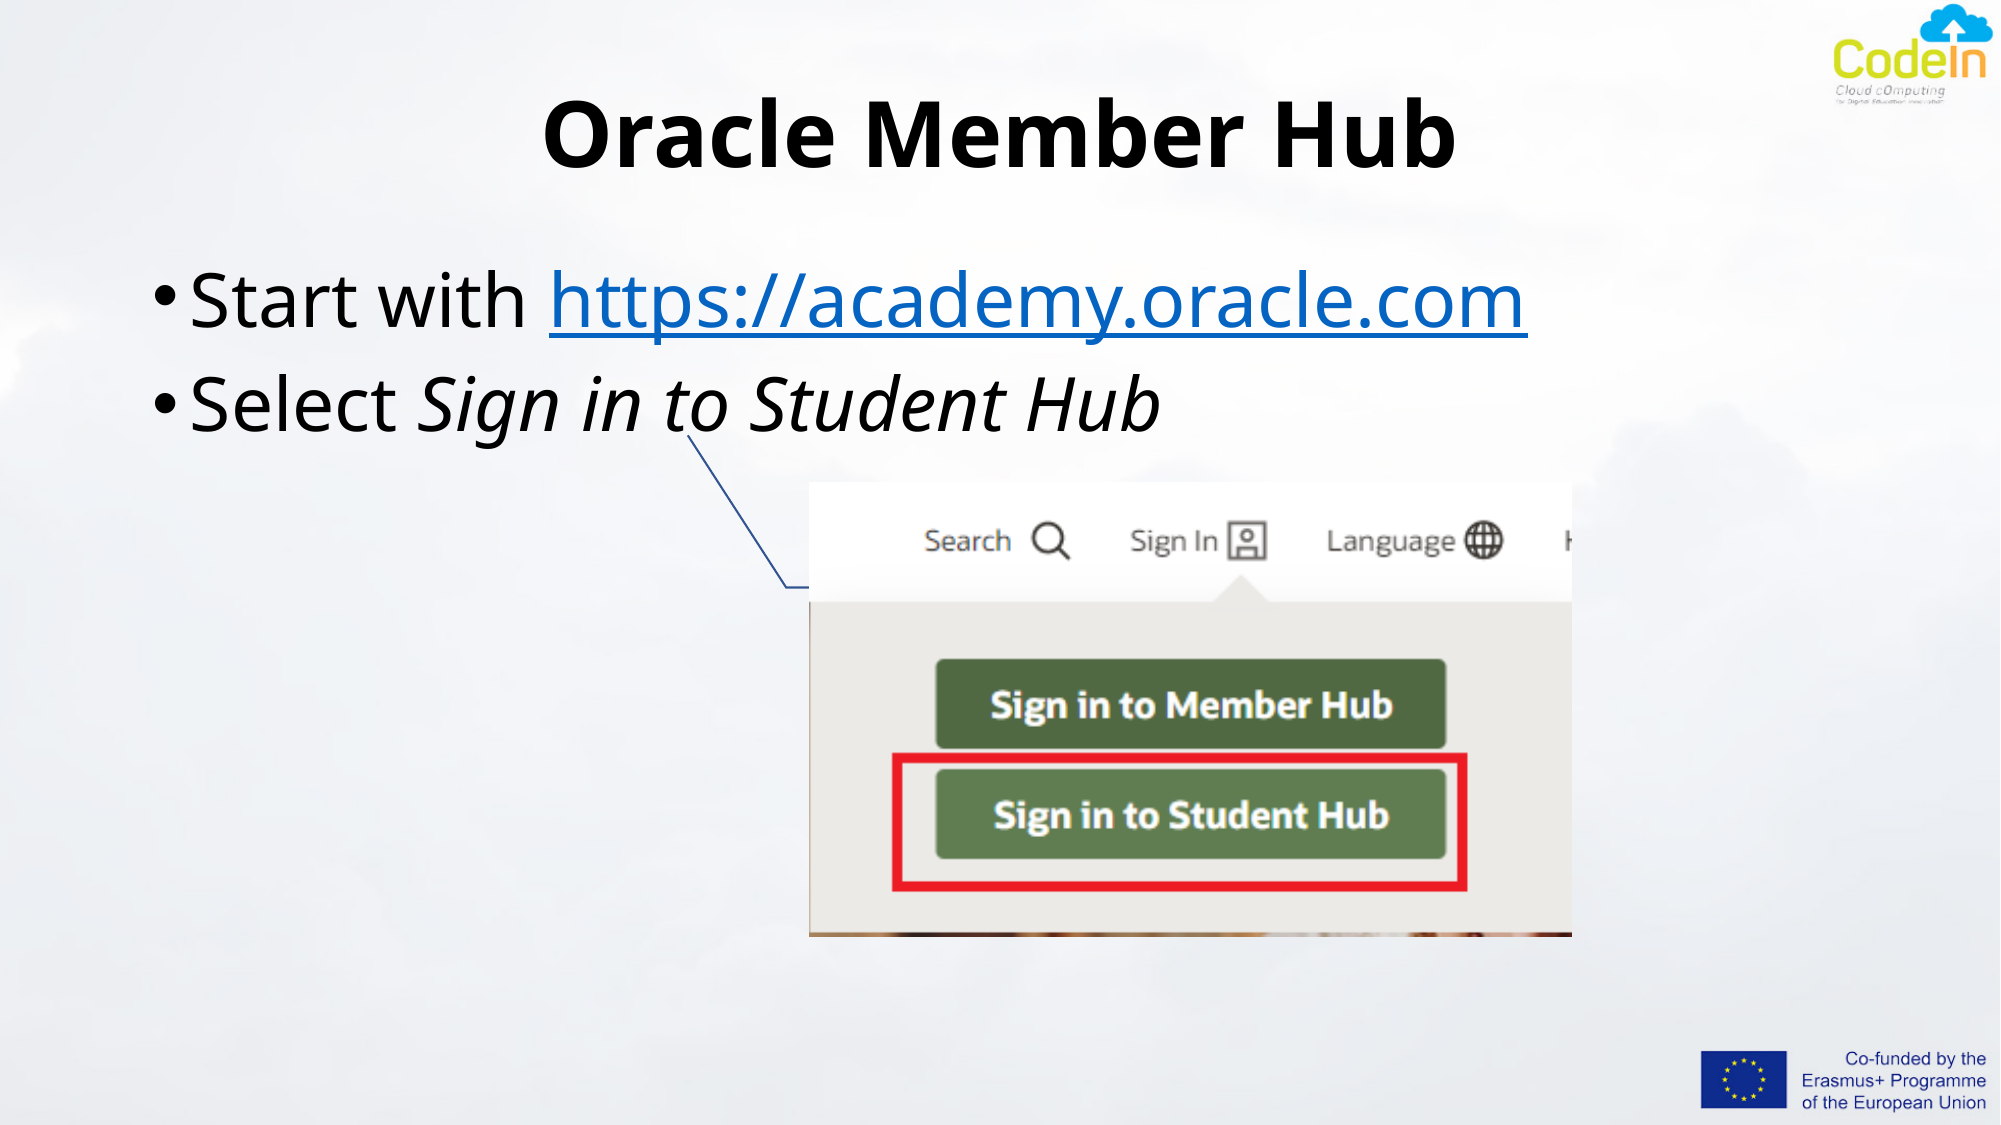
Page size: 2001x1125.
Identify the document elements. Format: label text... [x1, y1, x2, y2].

list Start with https://academy.oracle.com Select Sign in to Student Hub [137, 246, 1863, 1095]
picture [0, 0, 2001, 1125]
text_box [686, 434, 809, 589]
title Oracle Member Hub [137, 28, 1863, 246]
